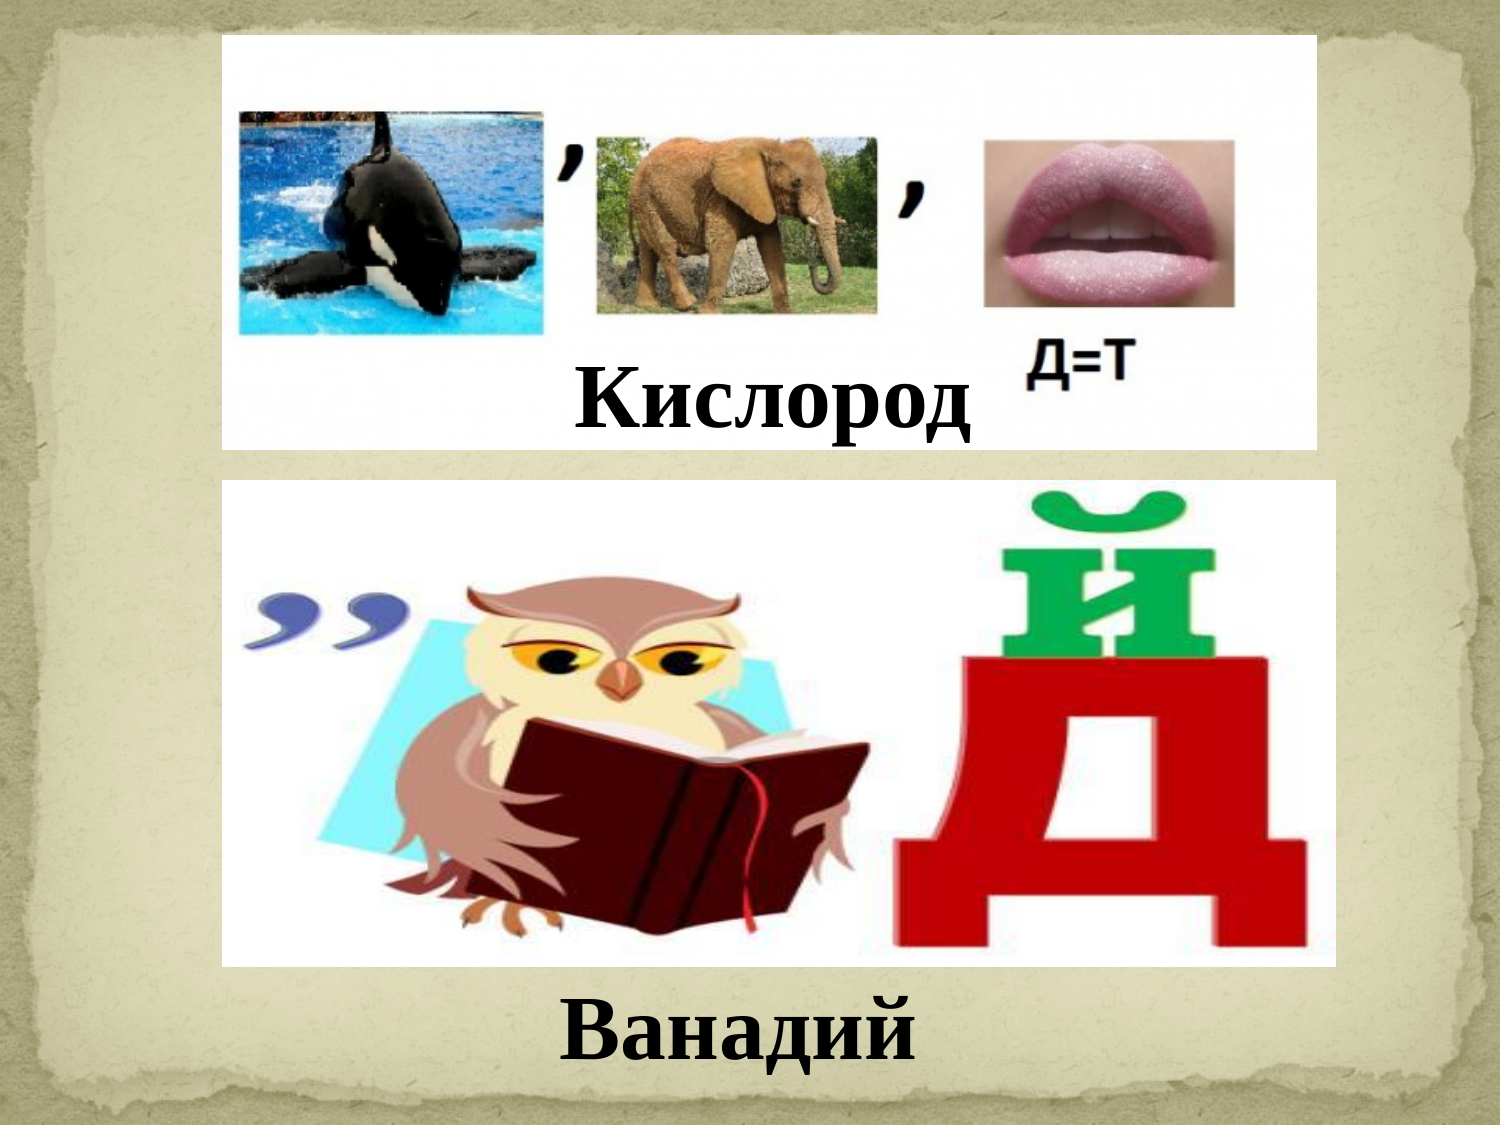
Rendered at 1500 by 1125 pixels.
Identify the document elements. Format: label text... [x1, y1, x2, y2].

text_box Кислород [550, 459, 997, 469]
text_box Ванадий [539, 977, 985, 1086]
picture [222, 35, 1317, 450]
picture [222, 480, 1337, 968]
